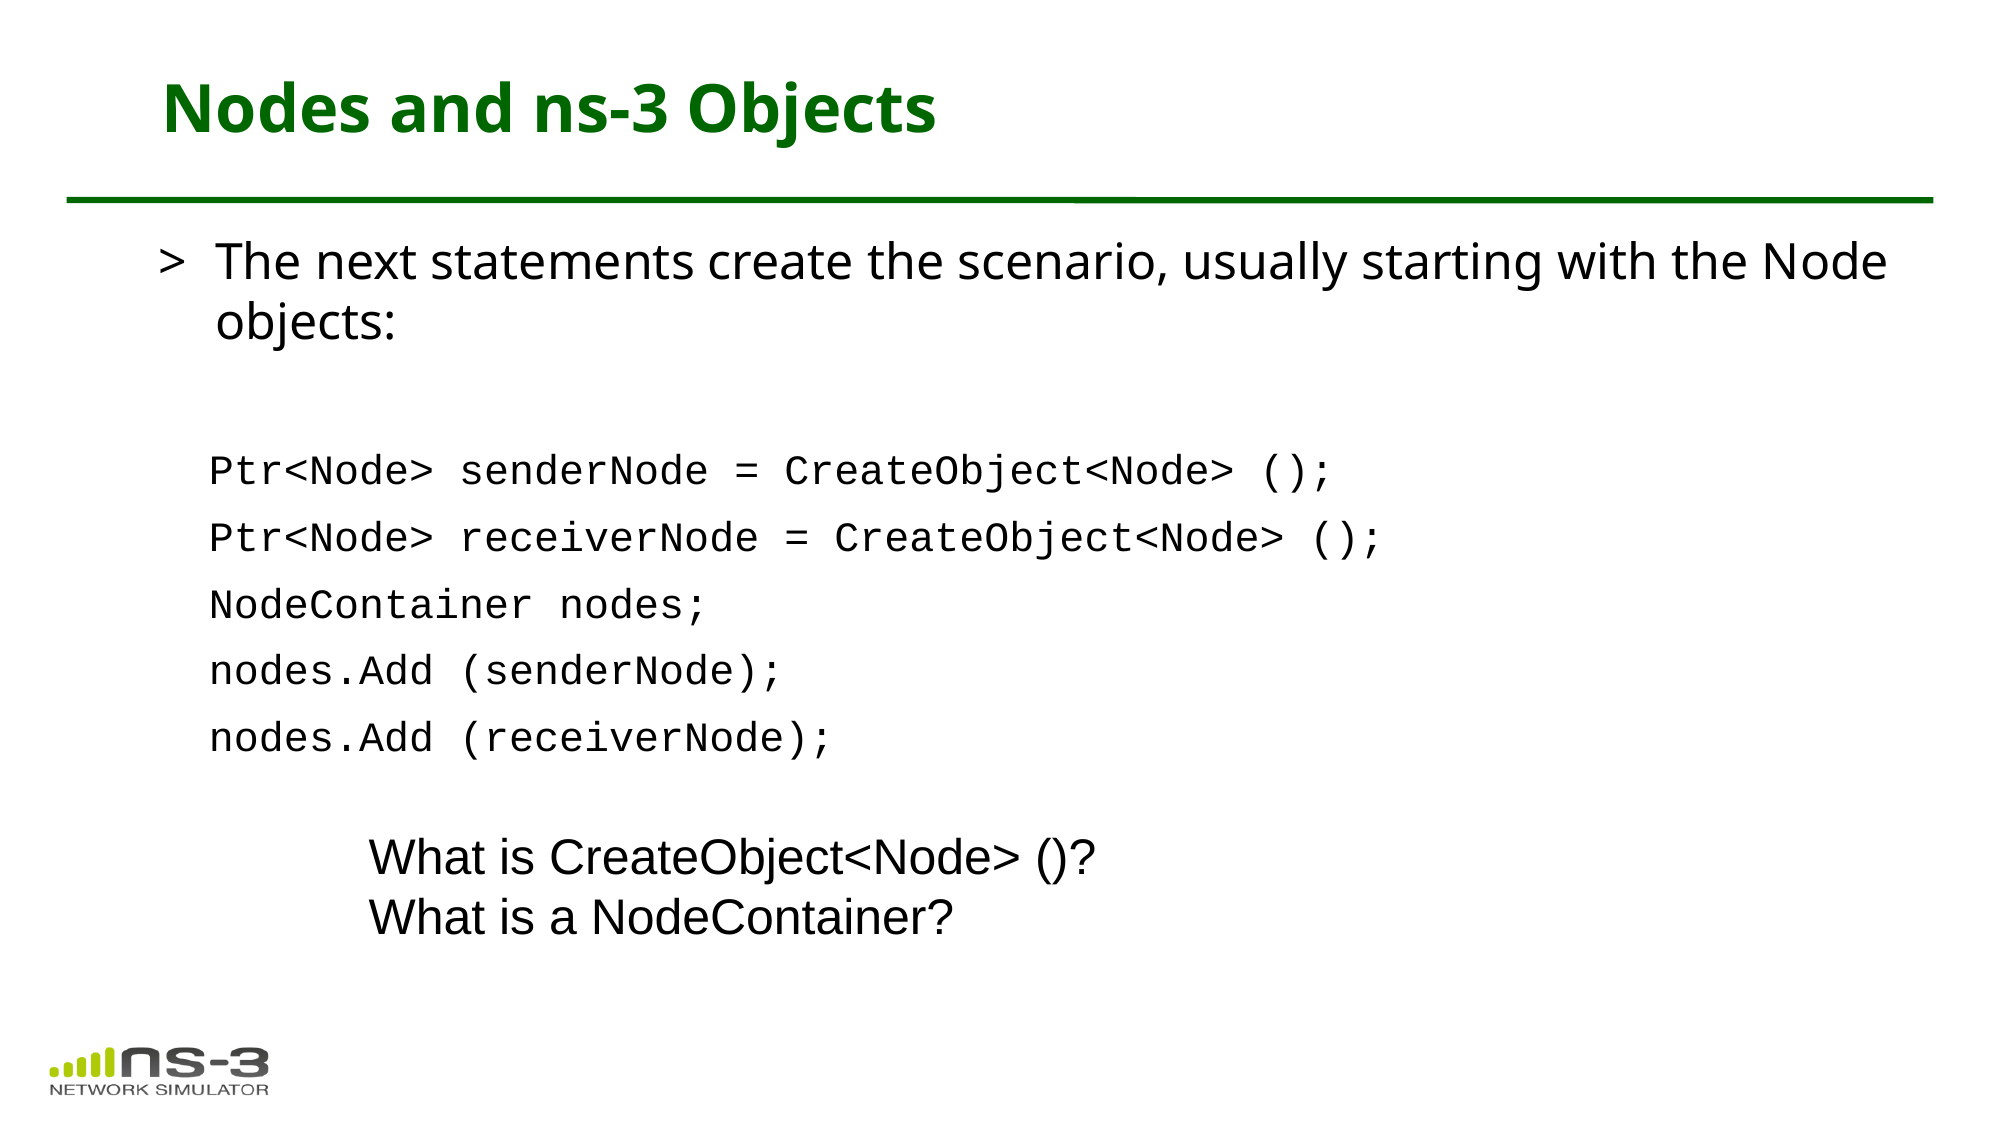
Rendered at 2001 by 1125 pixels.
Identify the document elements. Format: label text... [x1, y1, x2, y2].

list Nodes and ns-3 Objects [146, 62, 1938, 155]
picture [33, 1017, 284, 1125]
list The next statements create the scenario, usually starting with the Node objects: Ptr<Node> senderNode = CreateObject<Node> (); Ptr<Node> receiverNode = CreateObject<Node> (); NodeContainer nodes; nodes.Add (senderNode); nodes.Add (receiverNode); [143, 221, 1938, 954]
text_box What is CreateObject<Node> ()? What is a NodeContainer? [353, 816, 1112, 952]
